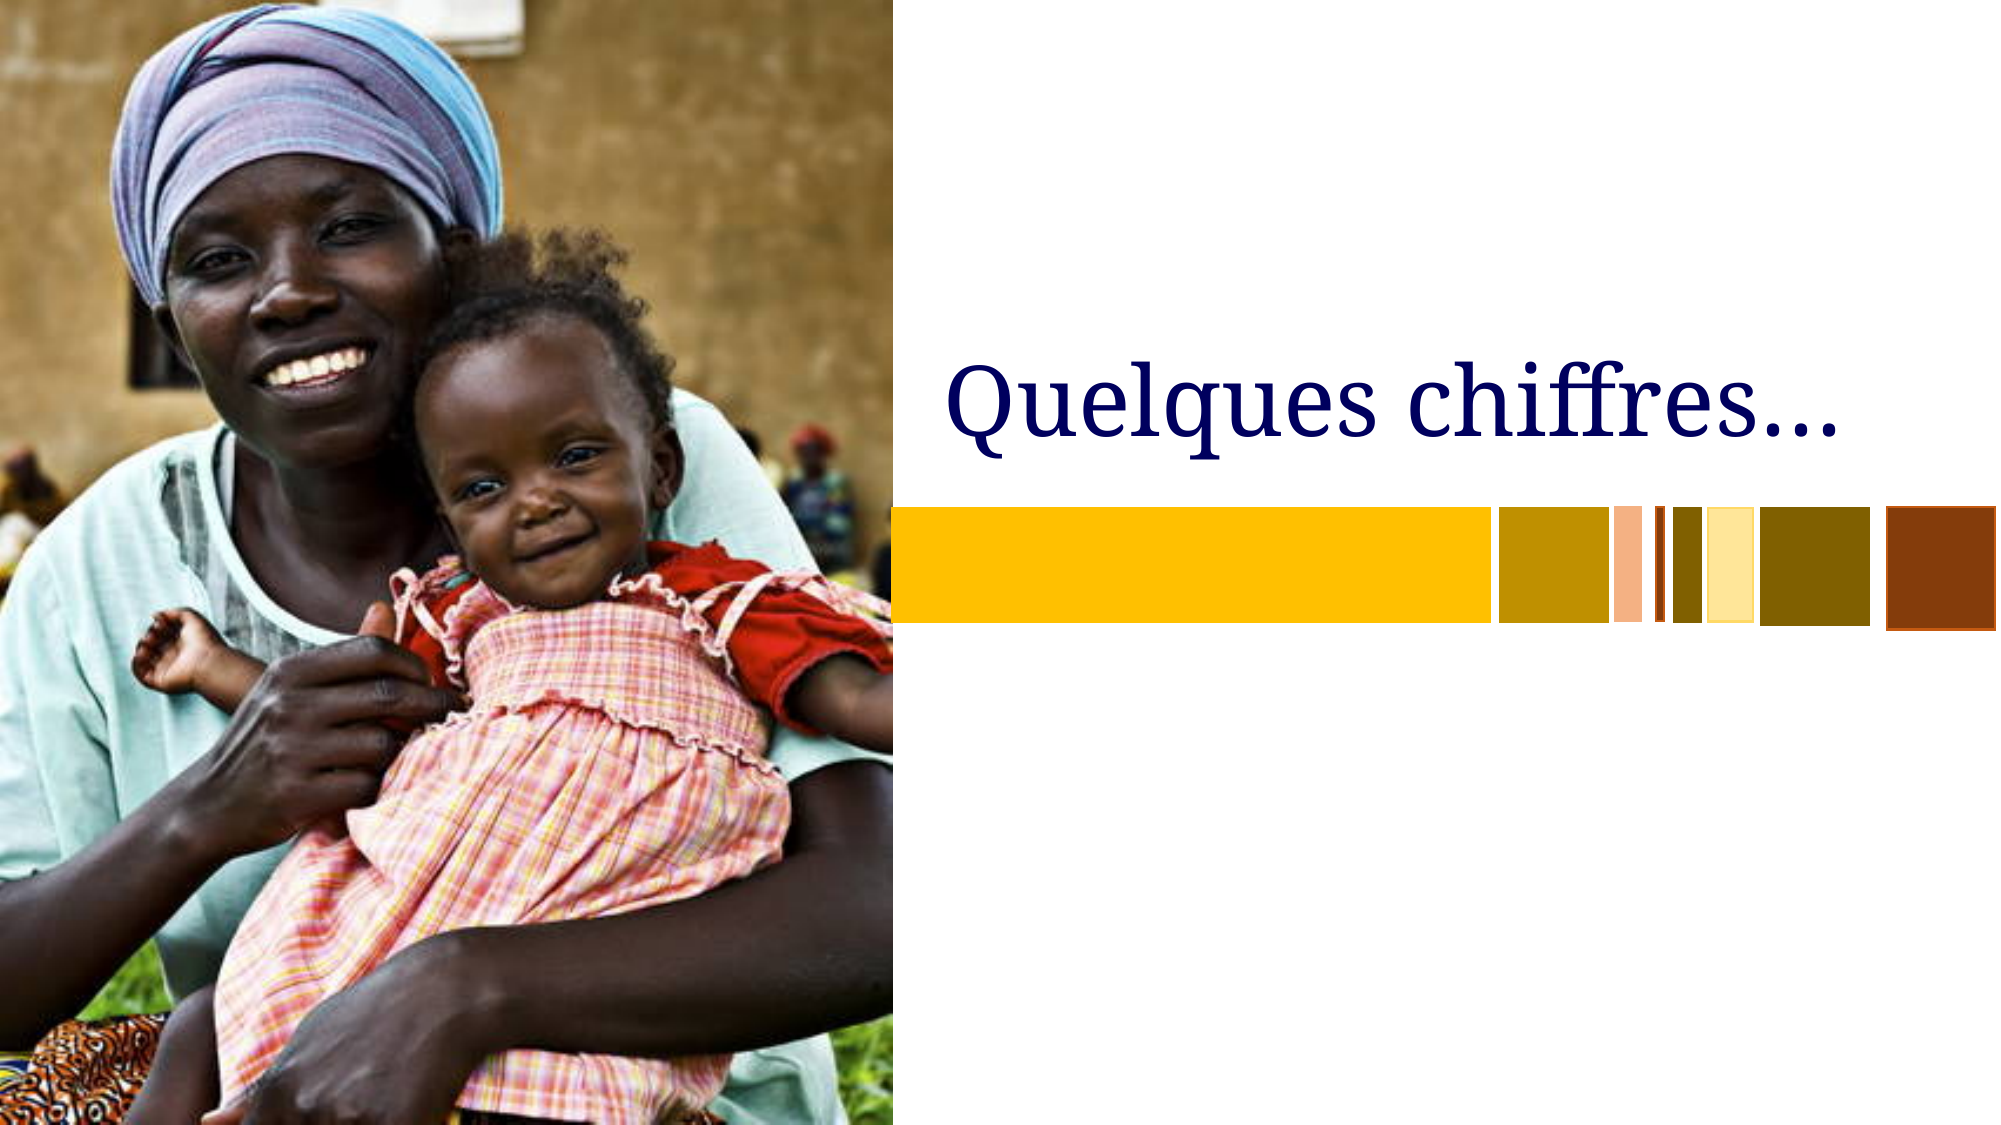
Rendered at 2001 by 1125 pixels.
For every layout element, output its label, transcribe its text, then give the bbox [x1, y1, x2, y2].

text_box Quelques chiffres… [929, 168, 1870, 464]
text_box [892, 507, 1995, 630]
picture [0, 0, 893, 1125]
